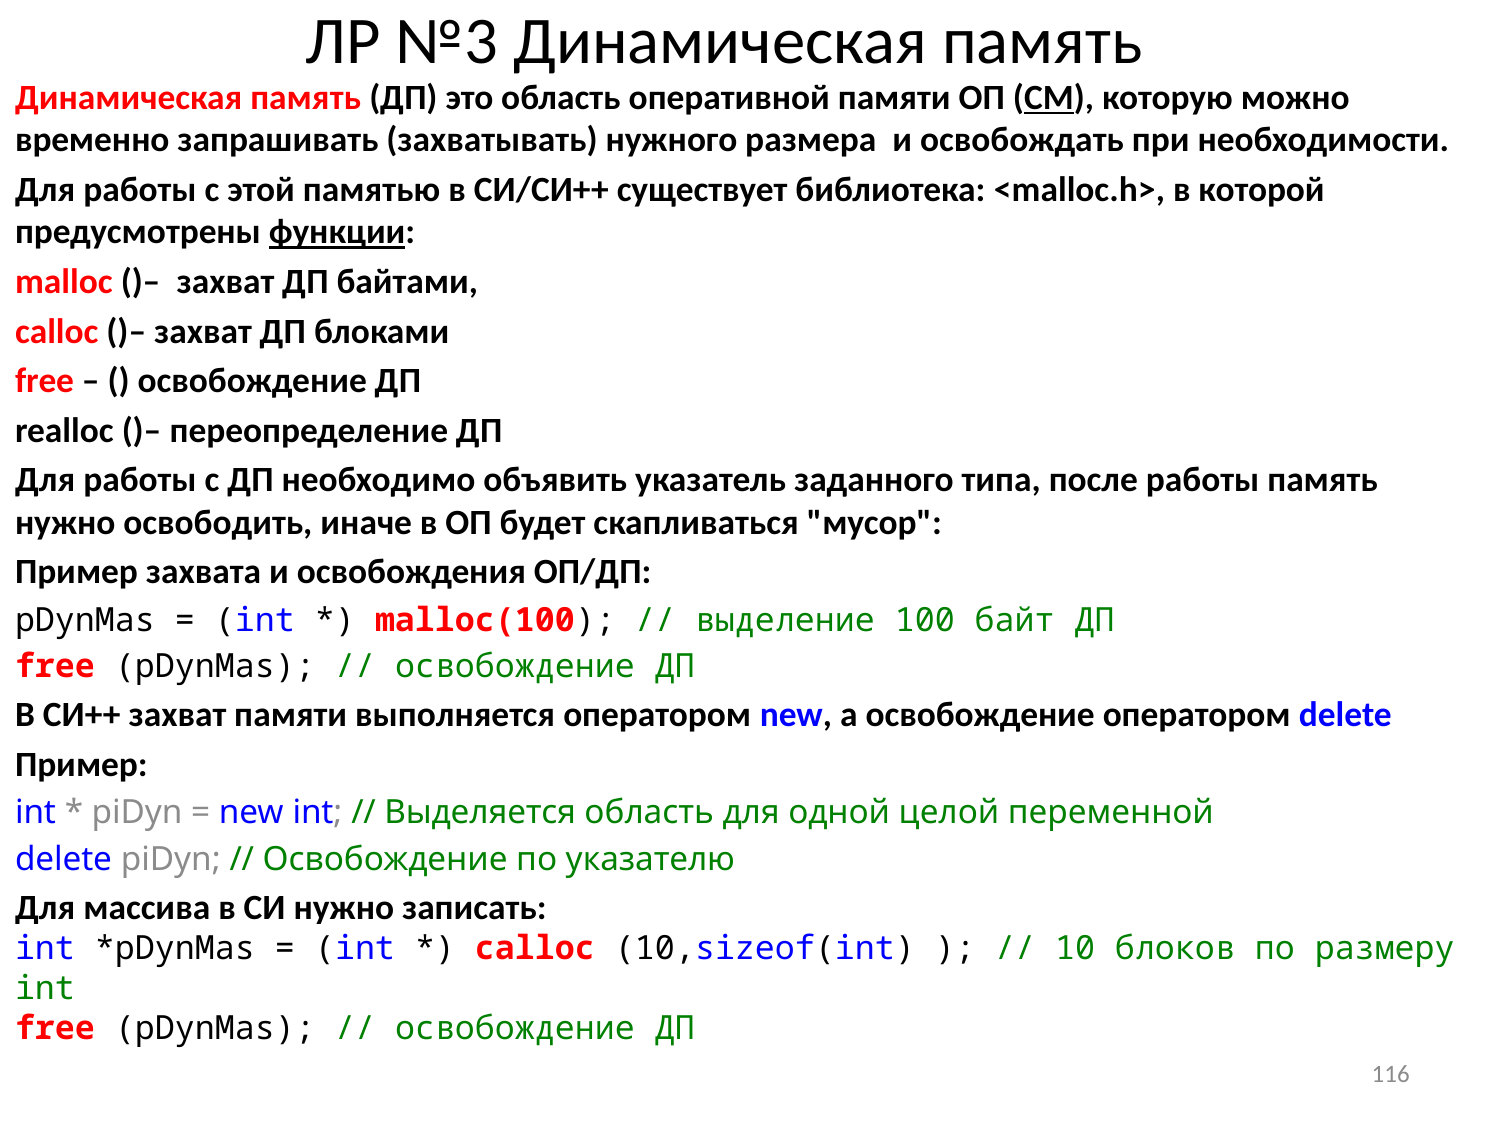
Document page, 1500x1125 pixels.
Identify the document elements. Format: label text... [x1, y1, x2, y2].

slide_number 116 [1074, 1042, 1425, 1103]
text_box Динамическая память (ДП) это область оперативной памяти ОП (СМ), которую можно временно запрашивать (захватывать) нужного размера и освобождать при необходимости. Для работы с этой памятью в СИ/СИ++ существует библиотека: <malloc.h>, в которой предусмотрены функции: malloc ()– захват ДП байтами, calloc ()– захват ДП блоками free – () освобождение ДП realloc ()– переопределение ДП Для работы с ДП необходимо объявить указатель заданного типа, после работы память нужно освободить, иначе в ОП будет скапливаться "мусор": Пример захвата и освобождения ОП/ДП: pDynMas = (int *) malloc(100); // выделение 100 байт ДП free (pDynMas); // освобождение ДП В СИ++ захват памяти выполняется оператором new, а освобождение оператором delete Пример: int * piDyn = new int; // Выделяется область для одной целой переменной delete piDyn; // Освобождение по указателю Для массива в СИ нужно записать: int *pDynMas = (int *) calloc (10,sizeof(int) ); // 10 блоков по размеру int free (pDynMas); // освобождение ДП [0, 66, 1495, 1059]
title ЛР №3 Динамическая память [159, 0, 1306, 66]
